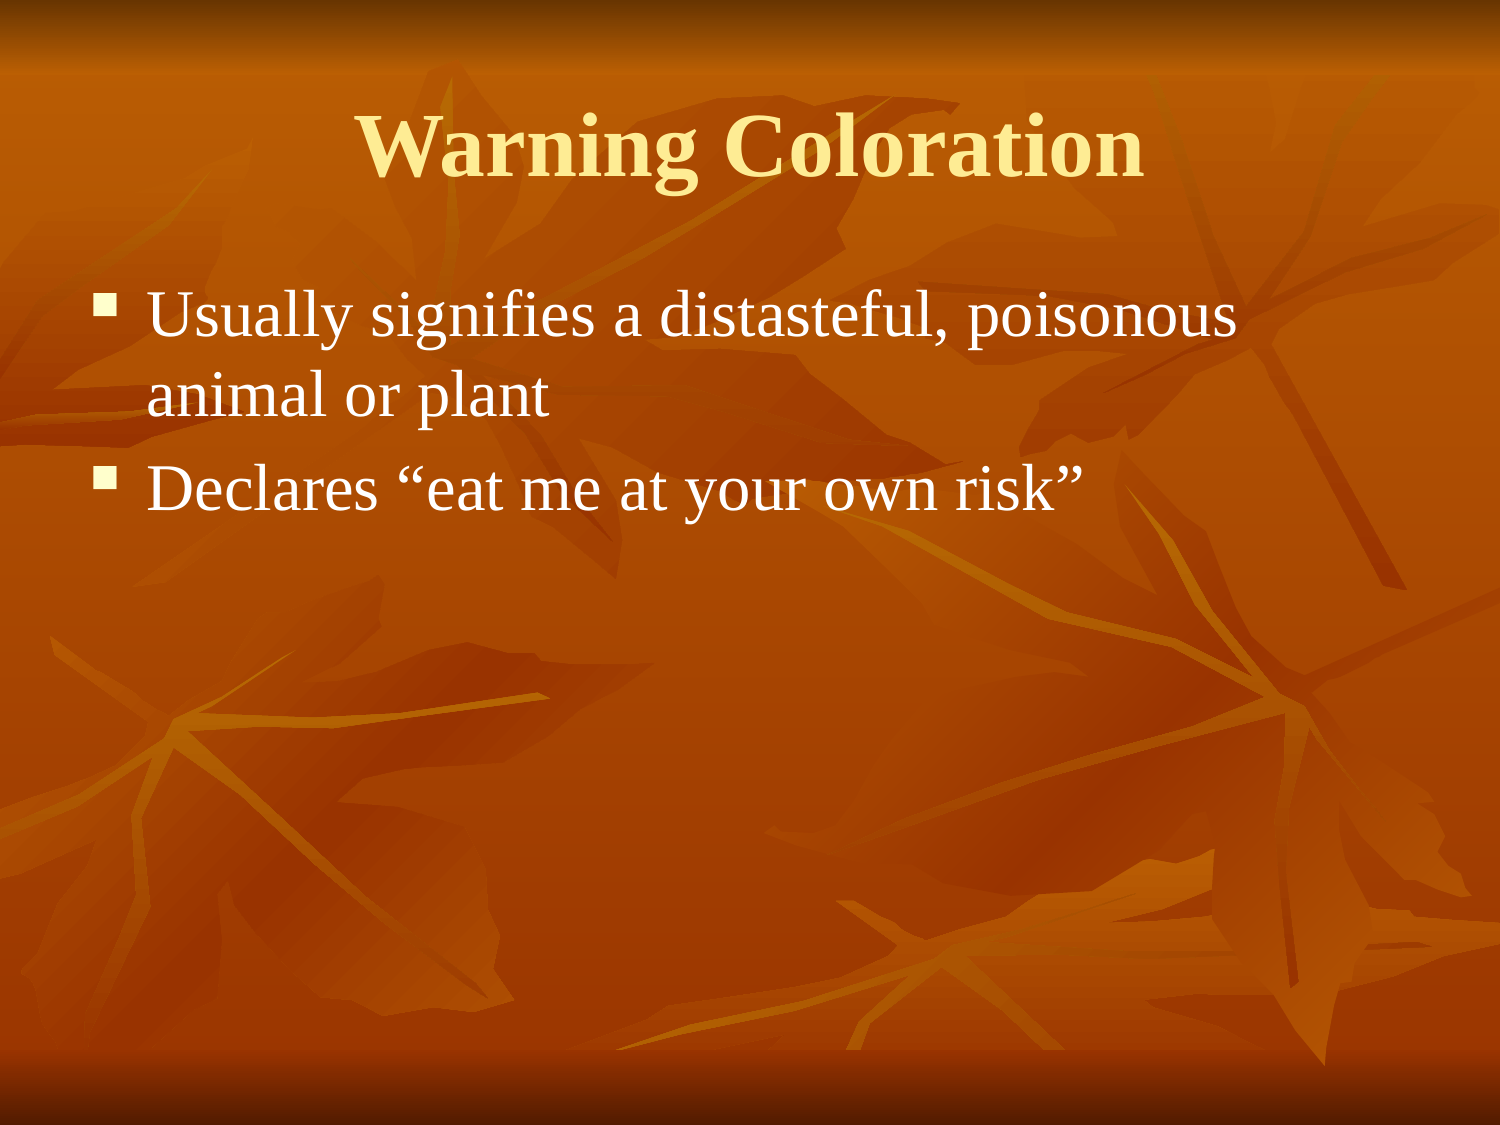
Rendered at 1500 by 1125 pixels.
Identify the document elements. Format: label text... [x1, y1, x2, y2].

list Usually signifies a distasteful, poisonous animal or plant Declares “eat me at your own risk” [74, 262, 1426, 1006]
title Warning Coloration [74, 45, 1426, 234]
